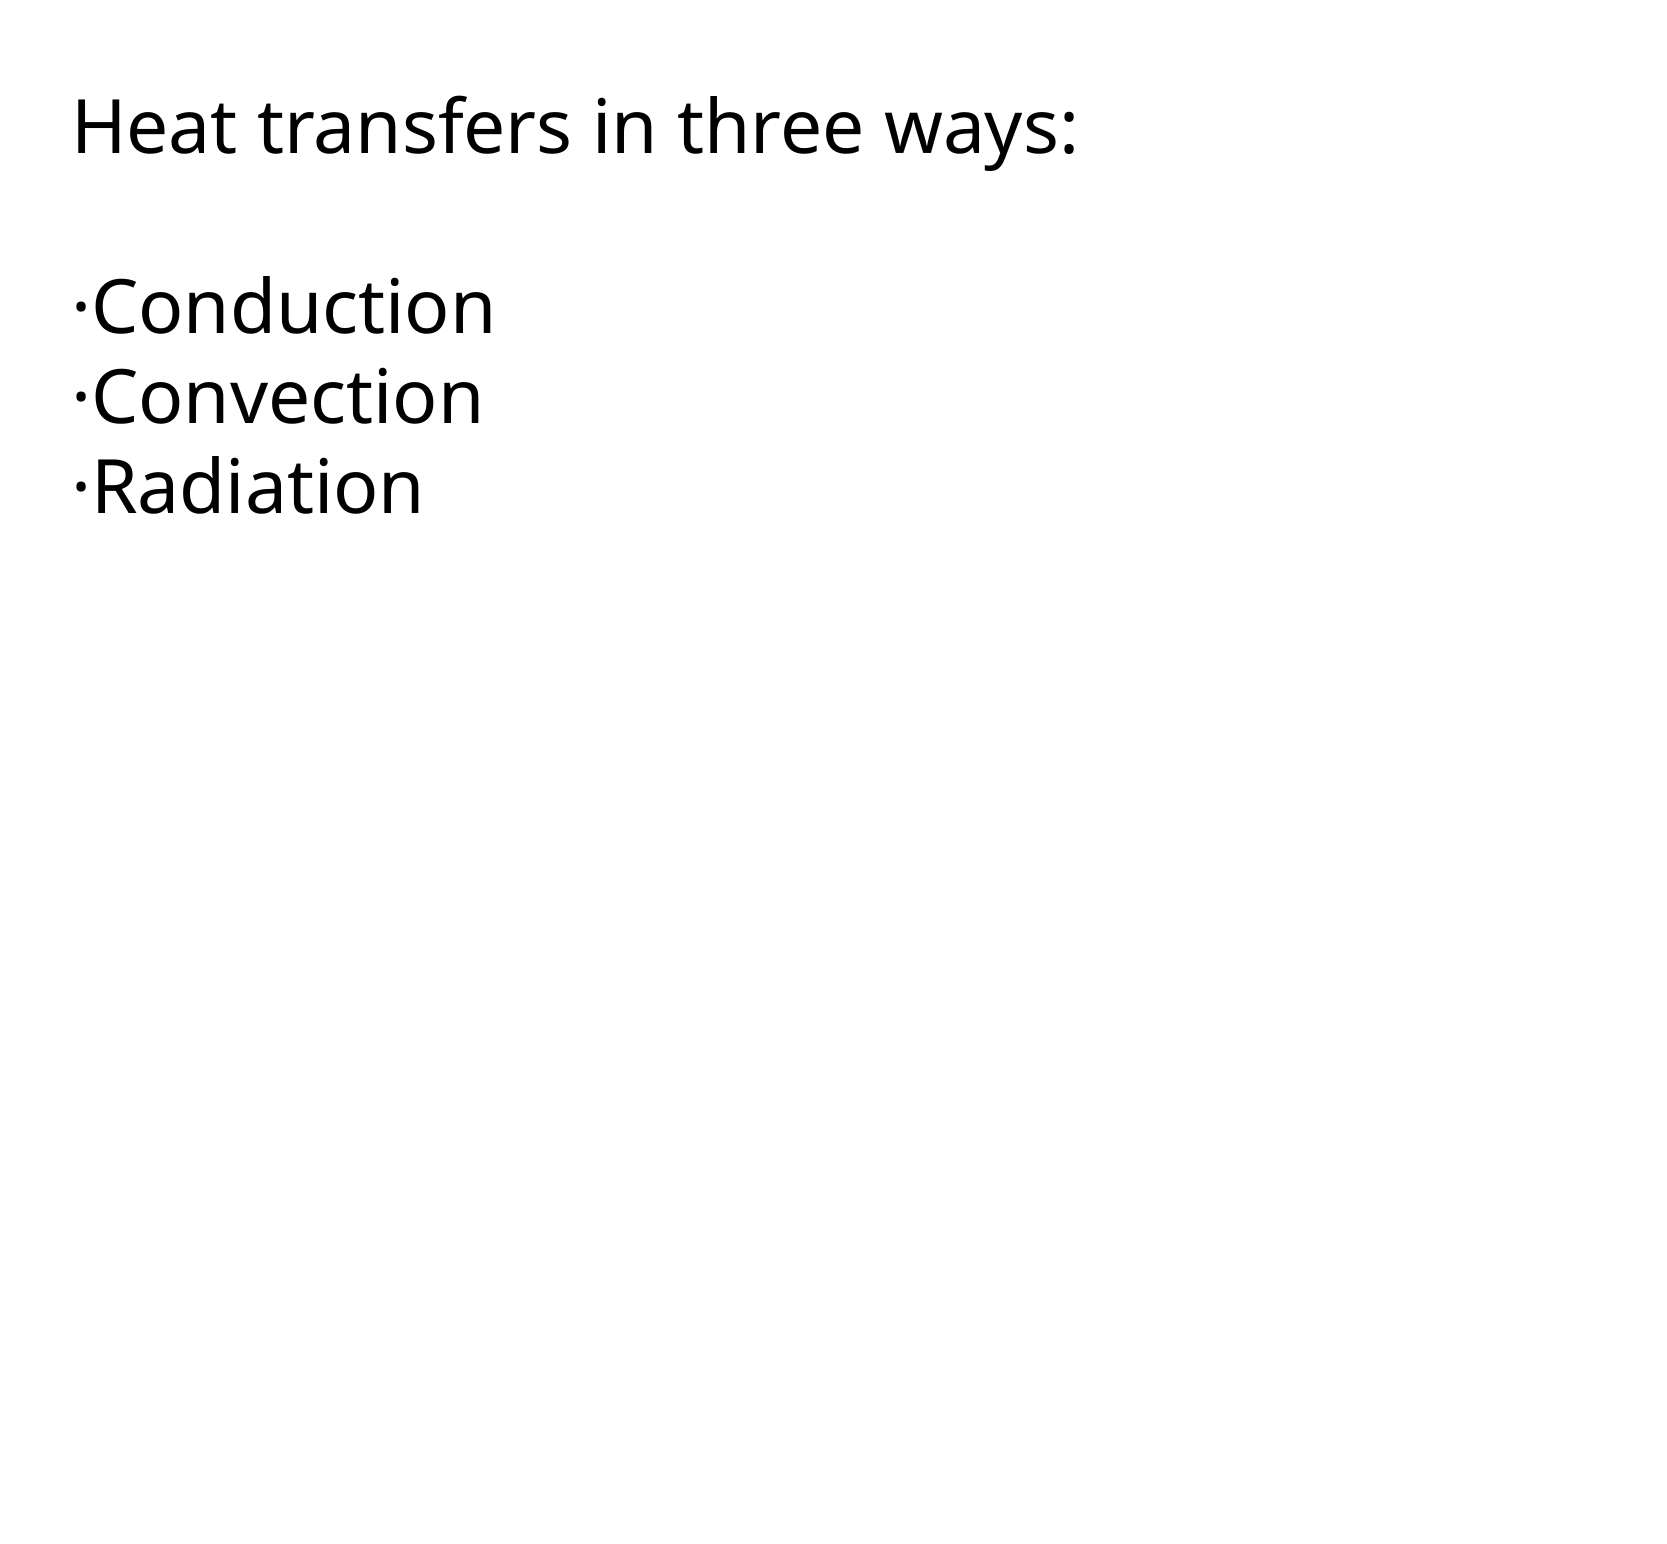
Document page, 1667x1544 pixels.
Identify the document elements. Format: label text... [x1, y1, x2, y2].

text_box Heat transfers in three ways: ·Conduction ·Convection ·Radiation [56, 70, 1303, 536]
